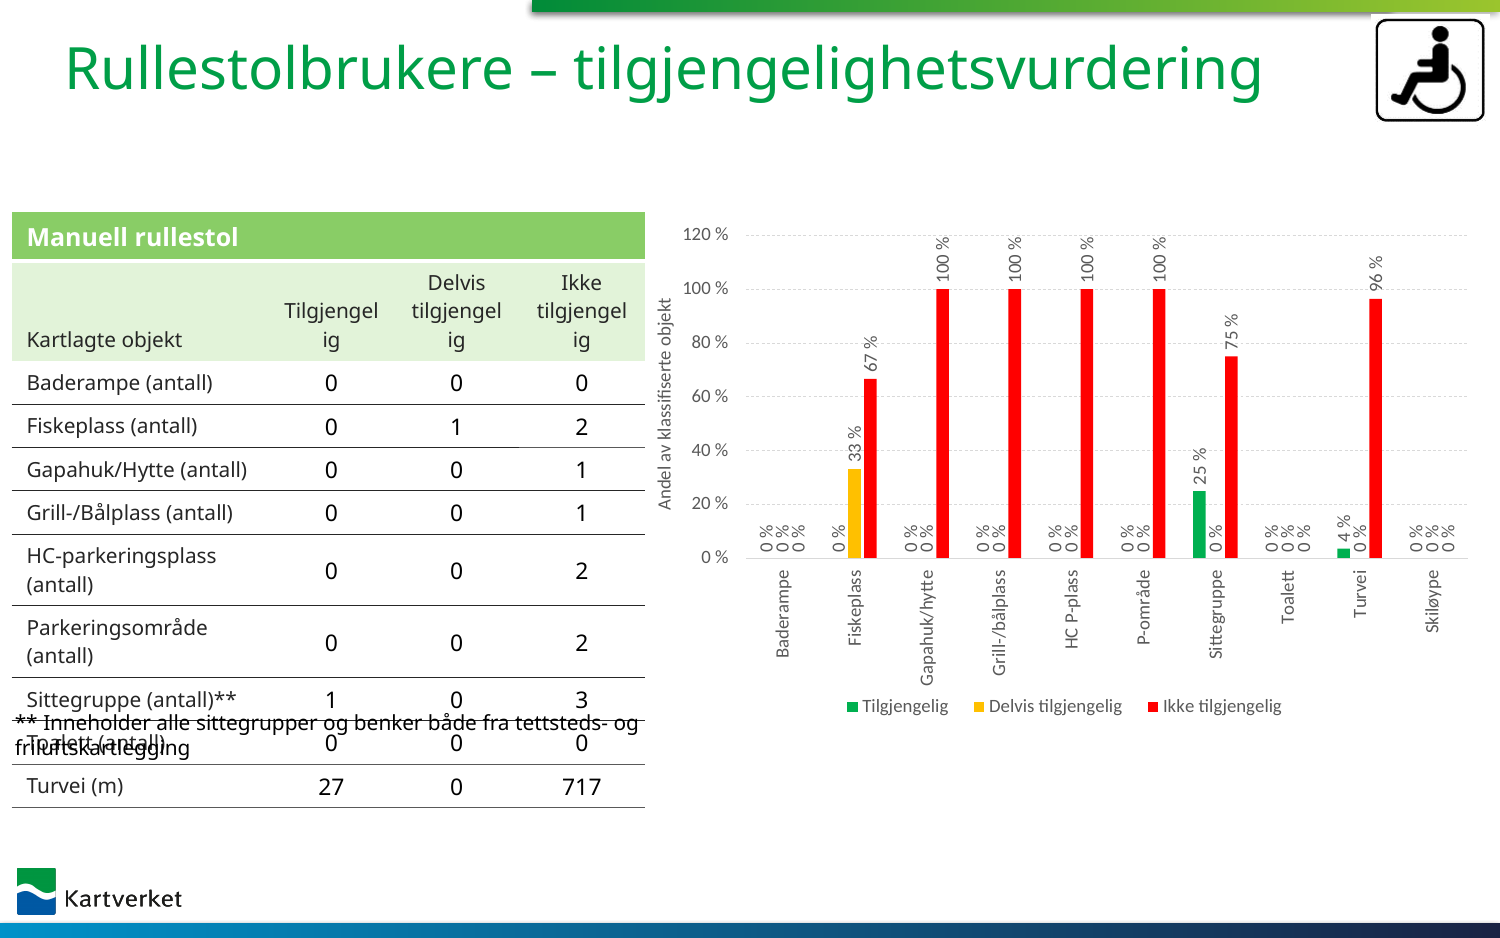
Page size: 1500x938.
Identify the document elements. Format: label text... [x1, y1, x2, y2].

table_cell 0 [394, 678, 519, 702]
table_cell 0 [269, 535, 394, 605]
text_box Rullestolbrukere – tilgjengelighetsvurdering [49, 12, 1372, 109]
table_cell Ikke tilgjengelig [519, 263, 638, 361]
table_cell 2 [519, 405, 638, 447]
table_cell 0 [269, 606, 394, 677]
table_cell 3 [519, 678, 638, 702]
table_cell 0 [519, 361, 638, 404]
table_cell Turvei (m) [12, 768, 269, 807]
table_cell 2 [519, 535, 638, 605]
table_cell 0 [269, 448, 394, 490]
table_cell 2 [519, 606, 638, 677]
table_cell Delvis tilgjengelig [394, 263, 519, 361]
table_cell 0 [269, 491, 394, 534]
table_cell 0 [394, 606, 519, 677]
table_cell 1 [519, 448, 638, 490]
table_cell Tilgjengelig [269, 263, 394, 361]
table_cell 0 [394, 768, 519, 807]
table_cell 0 [394, 361, 519, 404]
table_cell Gapahuk/Hytte (antall) [12, 448, 269, 490]
table_header Manuell rullestol [12, 212, 645, 259]
table_cell 1 [519, 491, 638, 534]
picture [643, 218, 1480, 728]
table_cell 0 [269, 361, 394, 404]
table_cell 717 [519, 768, 645, 807]
table_cell Sittegruppe (antall)** [12, 678, 269, 702]
table_cell Kartlagte objekt [12, 263, 269, 361]
table_cell Parkeringsområde (antall) [12, 606, 269, 677]
table_cell 0 [394, 448, 519, 490]
table_cell Fiskeplass (antall) [12, 405, 269, 447]
table_cell 1 [394, 405, 519, 447]
table_cell 0 [269, 405, 394, 447]
table_cell Grill-/Bålplass (antall) [12, 491, 269, 534]
table_cell Baderampe (antall) [12, 361, 269, 404]
picture [1371, 13, 1491, 127]
text_box ** Inneholder alle sittegrupper og benker både fra tettsteds- og friluftskartlegging [0, 702, 745, 768]
table_cell HC-parkeringsplass (antall) [12, 535, 269, 605]
table_cell 0 [394, 491, 519, 534]
table_cell 1 [269, 678, 394, 702]
table_cell 0 [394, 535, 519, 605]
table_cell 27 [269, 768, 394, 807]
